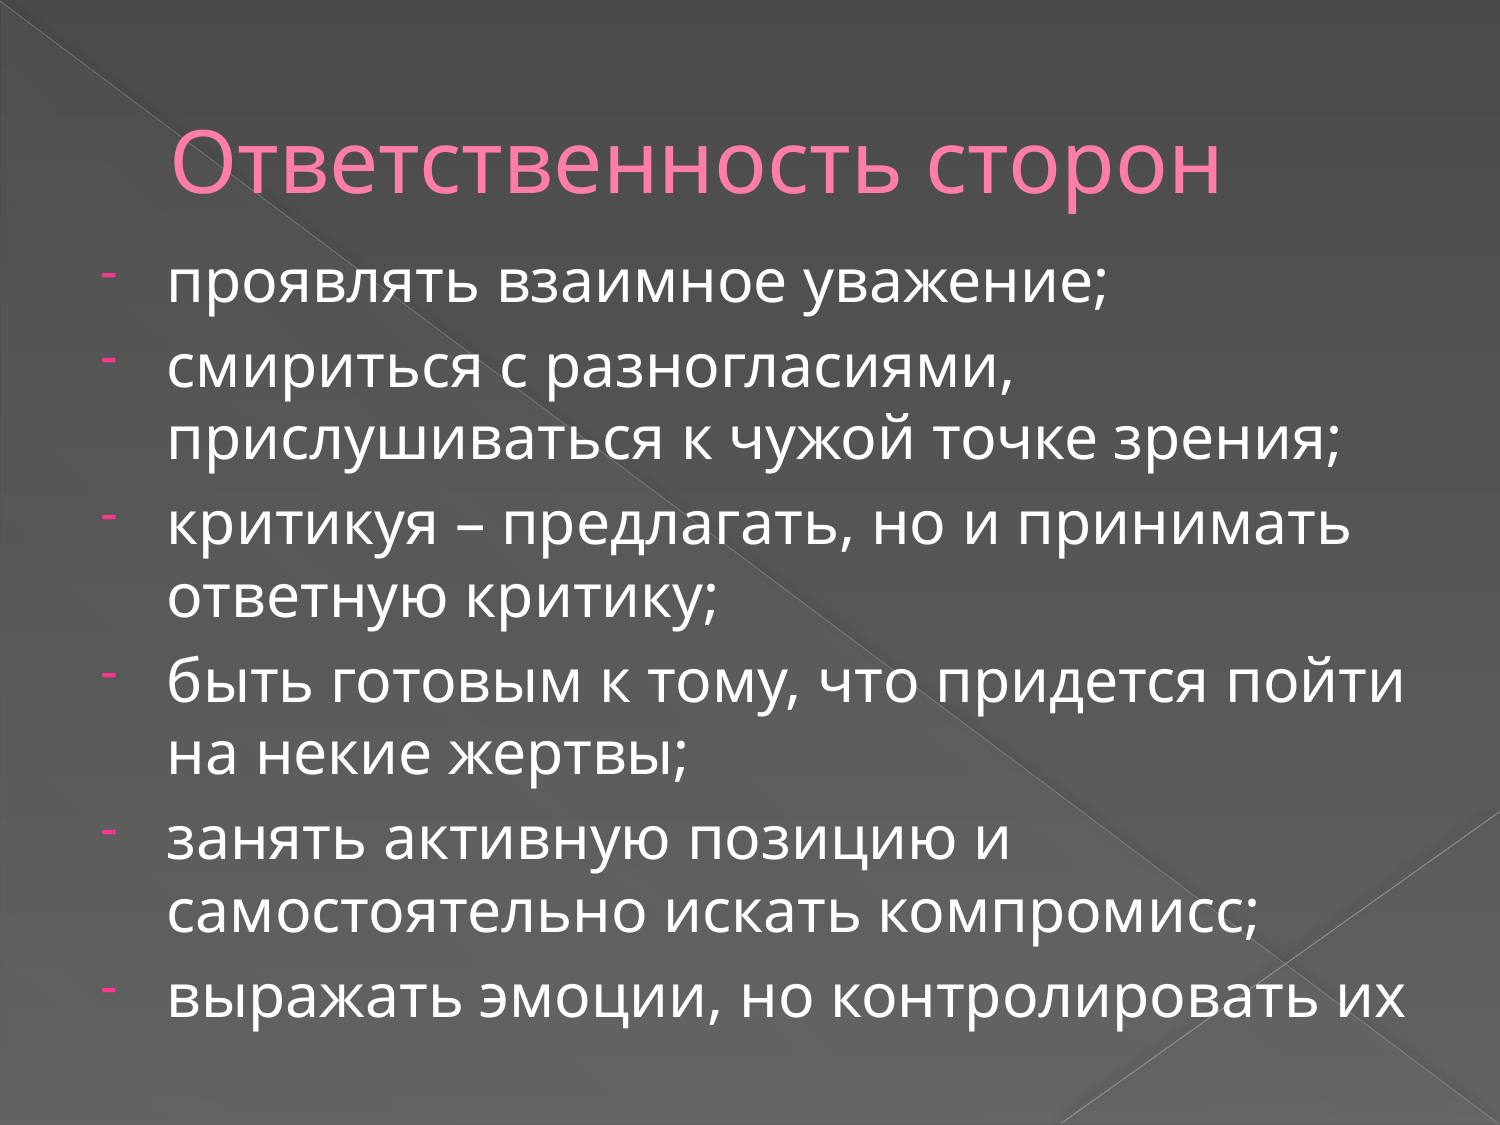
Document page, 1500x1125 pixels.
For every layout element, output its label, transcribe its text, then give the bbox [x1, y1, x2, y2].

title Ответственность сторон [75, 43, 1425, 234]
list проявлять взаимное уважение; смириться с разногласиями, прислушиваться к чужой точке зрения; критикуя – предлагать, но и принимать ответную критику; быть готовым к тому, что придется пойти на некие жертвы; занять активную позицию и самостоятельно искать компромисс; выражать эмоции, но контролировать их [75, 234, 1425, 1059]
